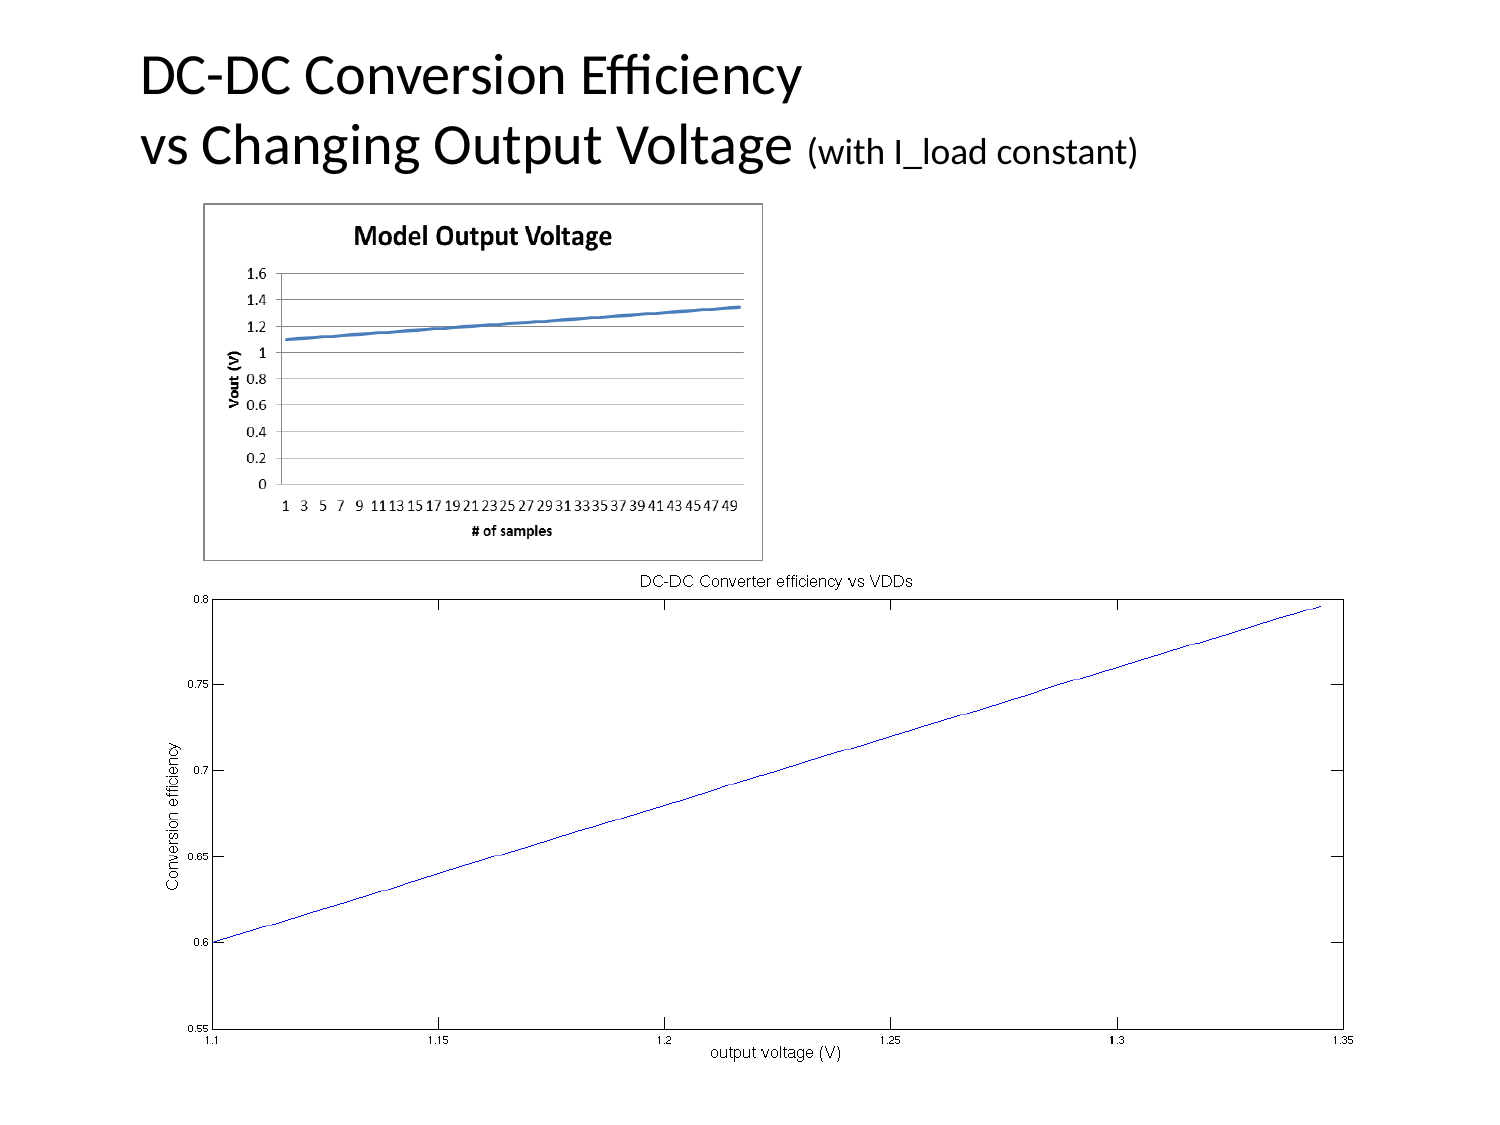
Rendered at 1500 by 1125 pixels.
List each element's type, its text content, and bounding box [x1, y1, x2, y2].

picture [203, 203, 763, 561]
title DC-DC Conversion Efficiency vs Changing Output Voltage (with I_load constant) [125, 24, 1290, 188]
picture [149, 574, 1376, 1067]
